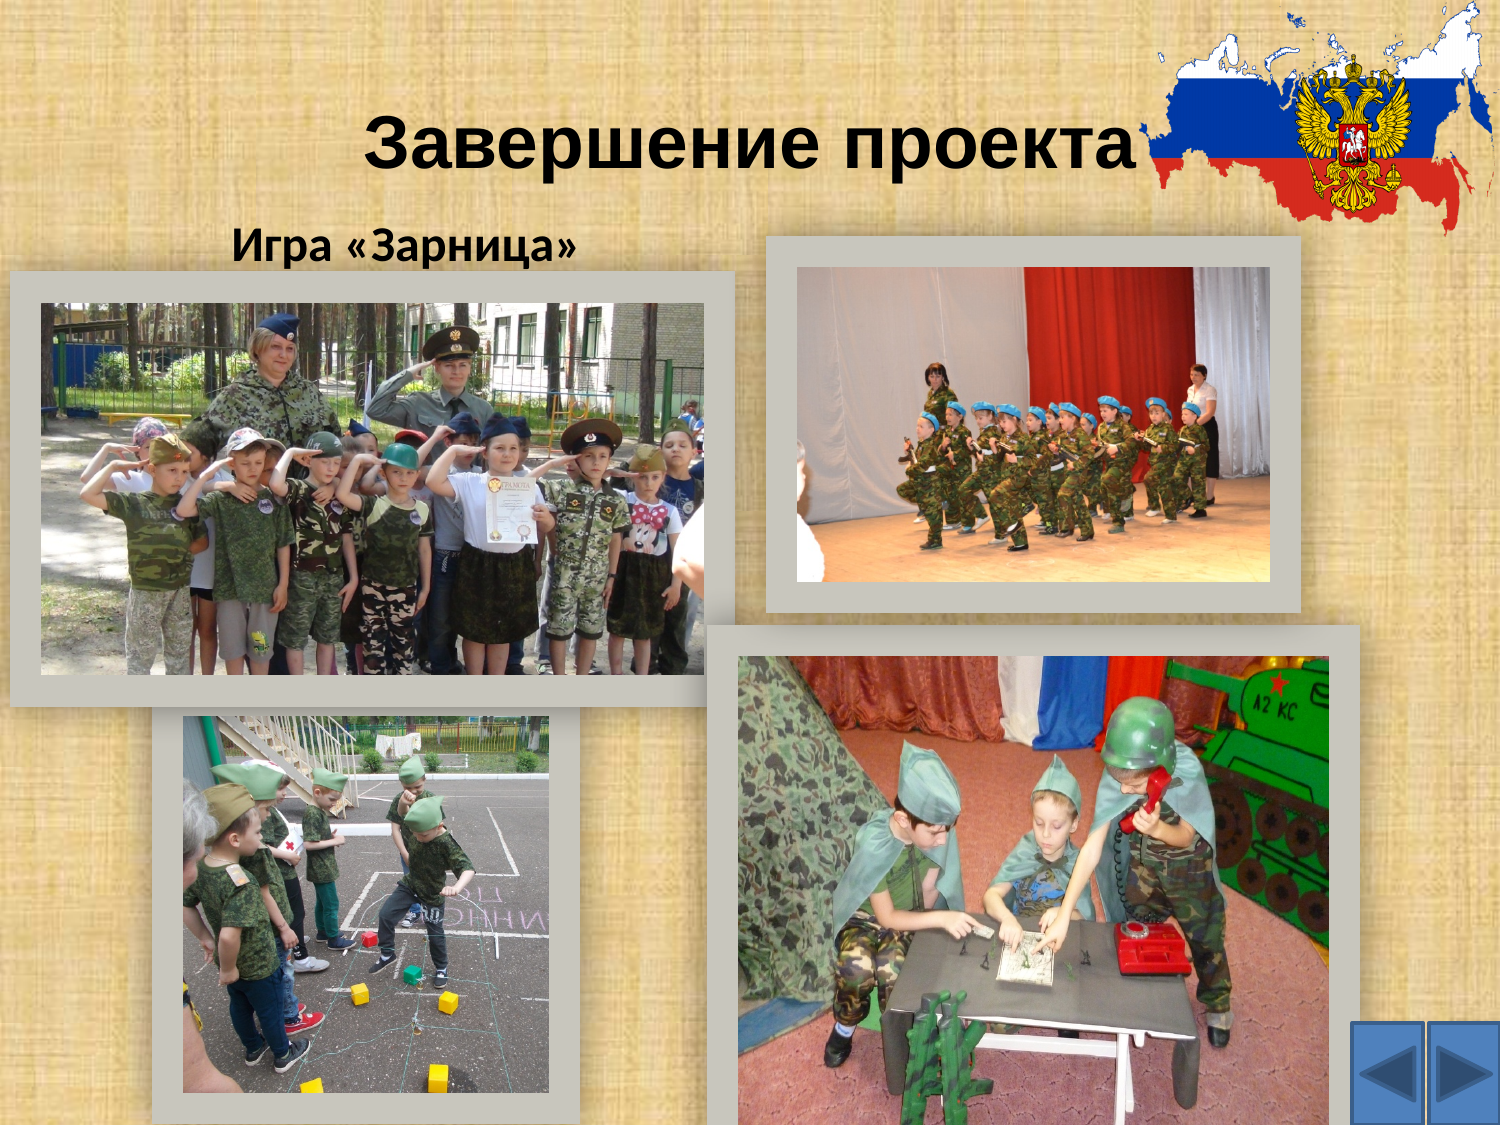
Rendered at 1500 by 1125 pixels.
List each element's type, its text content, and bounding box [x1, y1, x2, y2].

picture [182, 715, 550, 1094]
text_box [1350, 1021, 1425, 1125]
picture [0, 0, 1500, 1125]
list Игра «Зарница» [75, 196, 738, 247]
picture [737, 656, 1330, 1125]
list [41, 302, 705, 676]
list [796, 266, 1270, 583]
text_box [1427, 1021, 1500, 1125]
title Завершение проекта [75, 45, 1134, 233]
